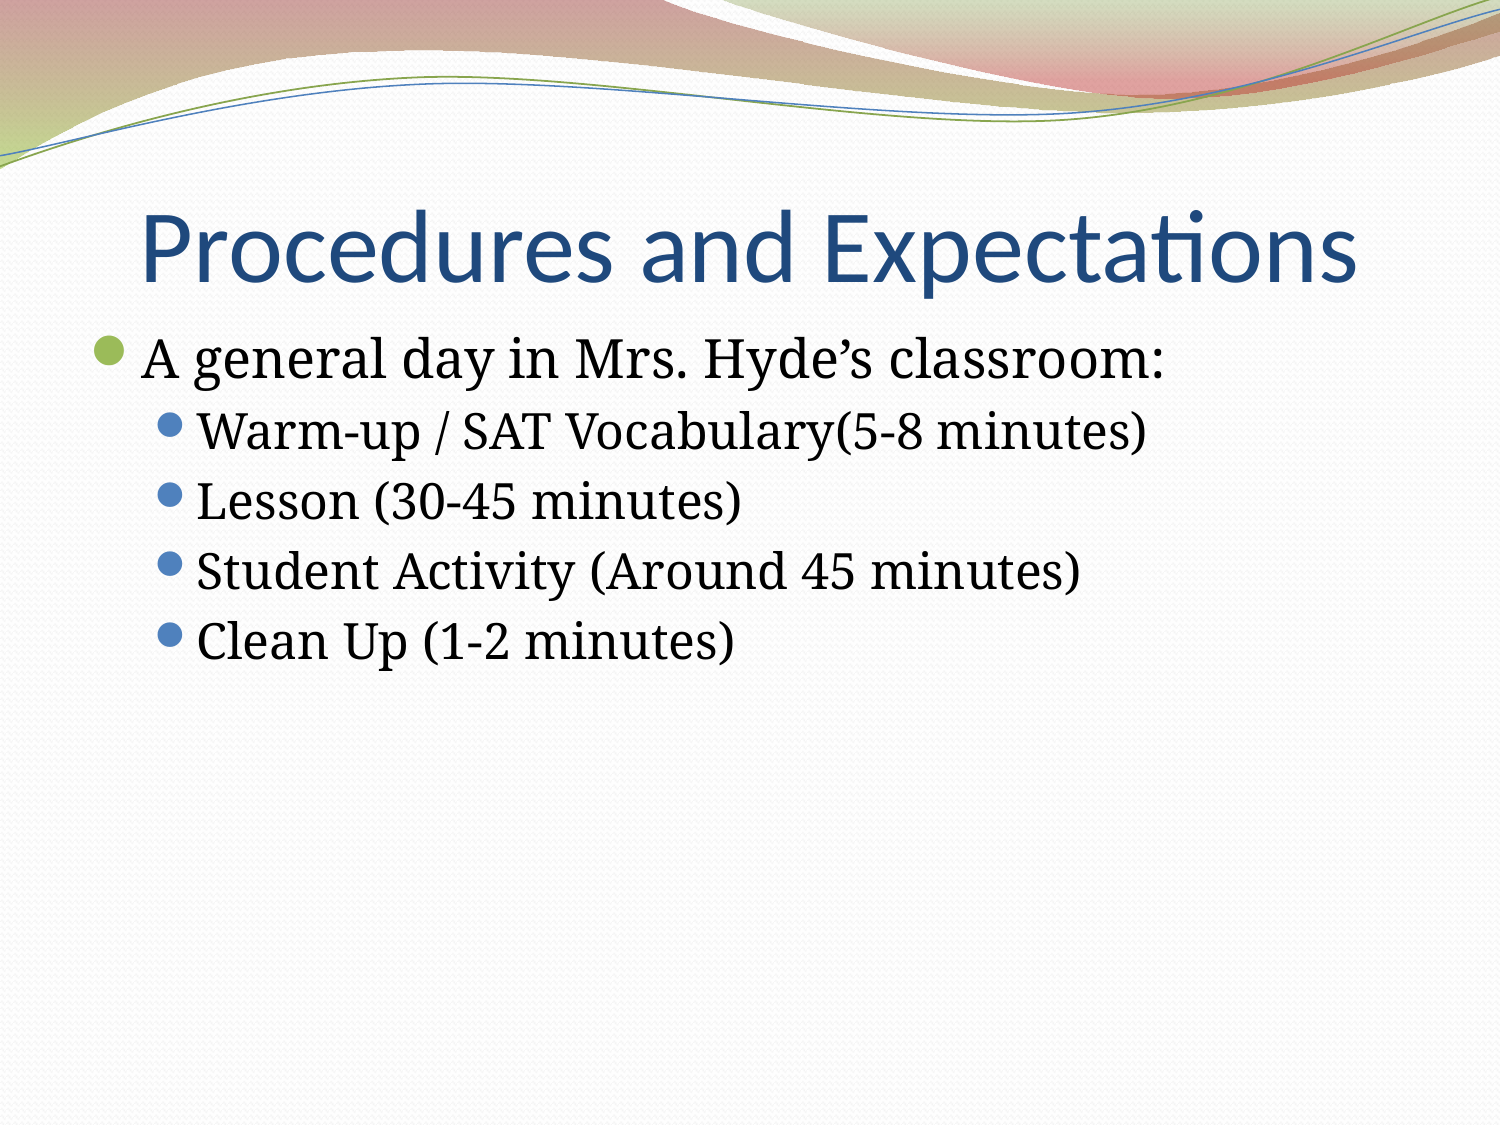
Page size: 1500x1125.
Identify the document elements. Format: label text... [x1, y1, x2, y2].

title Procedures and Expectations [75, 115, 1425, 303]
list A general day in Mrs. Hyde’s classroom: Warm-up / SAT Vocabulary(5-8 minutes) Lesson (30-45 minutes) Student Activity (Around 45 minutes) Clean Up (1-2 minutes) [75, 317, 1425, 1038]
